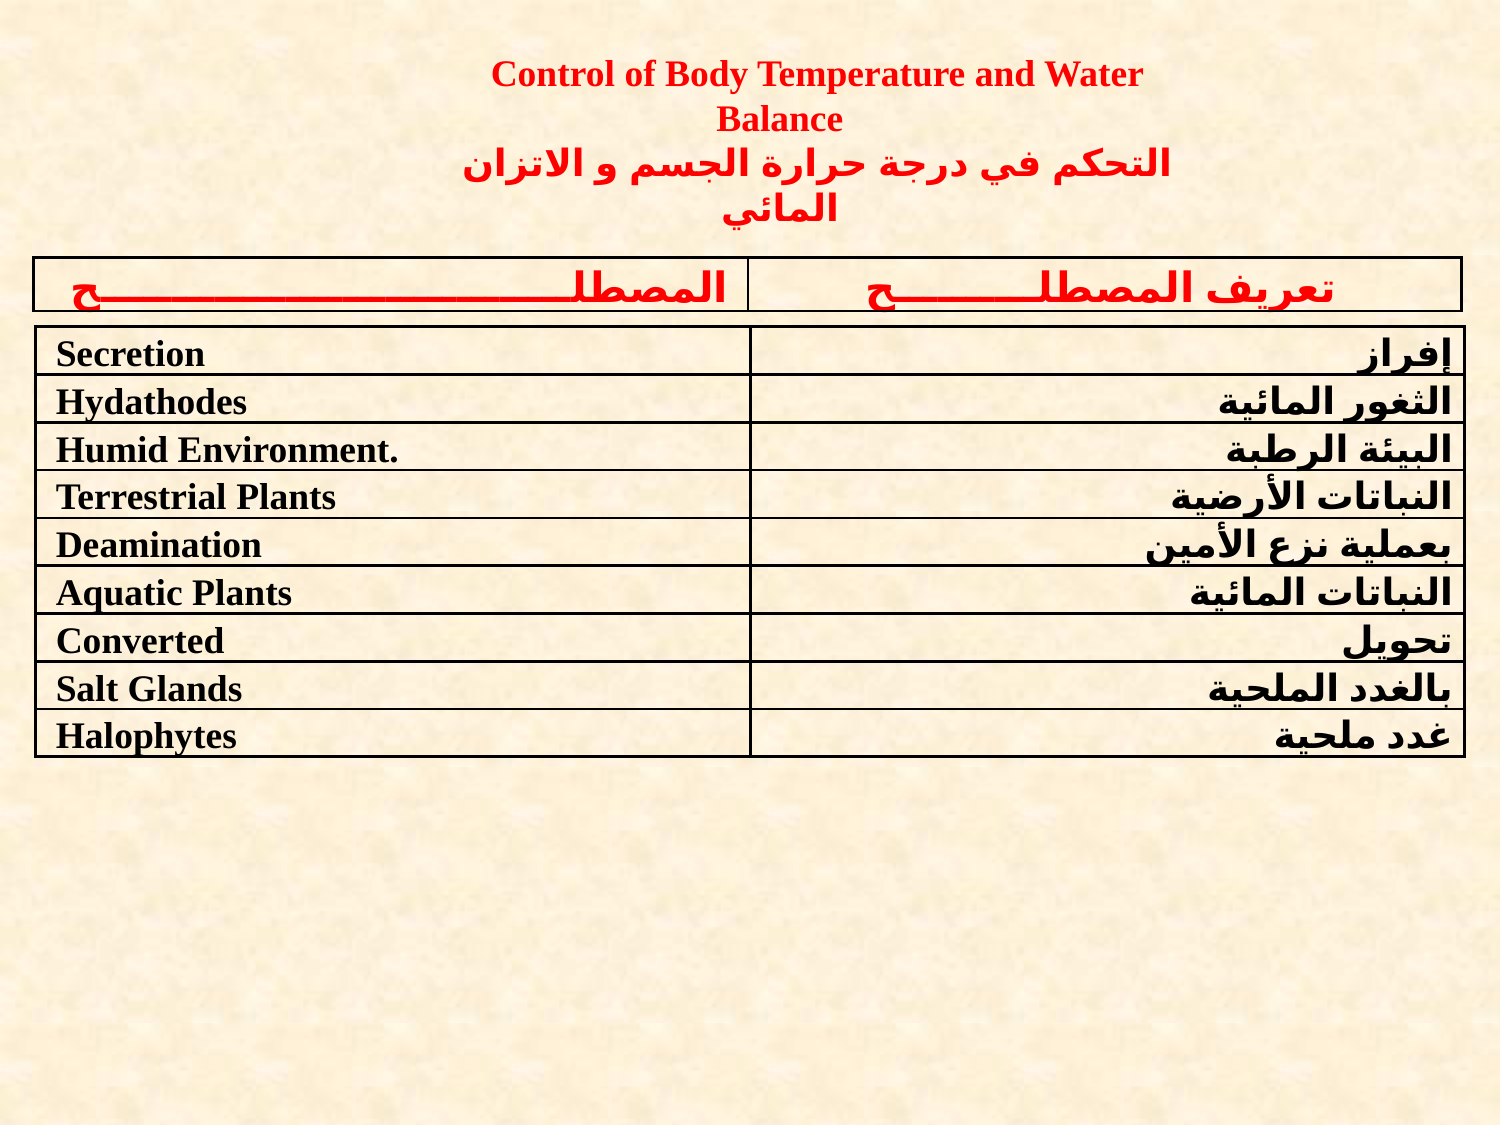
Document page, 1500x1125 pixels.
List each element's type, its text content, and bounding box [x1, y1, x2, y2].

table_cell الثغور المائية [752, 376, 1463, 421]
table_cell Halophytes [37, 710, 749, 755]
table_cell غدد ملحية [752, 710, 1463, 755]
table_cell النباتات المائية [752, 567, 1463, 612]
table_cell Deamination [37, 519, 749, 564]
table_cell Salt Glands [37, 663, 749, 708]
table_cell النباتات الأرضية [752, 471, 1463, 517]
picture [0, 0, 1500, 1125]
table_header المصطلـــــــــــــــــــــــــــــــــح [35, 259, 747, 310]
table_cell Terrestrial Plants [37, 471, 749, 517]
table_cell بعملية نزع الأمين [752, 519, 1463, 564]
table_header تعريف المصطلــــــــــح [749, 259, 1460, 310]
table_cell Aquatic Plants [37, 567, 749, 612]
table_cell Hydathodes [37, 376, 749, 421]
table_cell Converted [37, 615, 749, 660]
table_cell Humid Environment. [37, 424, 749, 469]
table_header إفراز [752, 328, 1463, 373]
text_box Control of Body Temperature and Water Balance التحكم في درجة حرارة الجسم و الاتزان المائي [345, 86, 1215, 191]
table_cell تحويل [752, 615, 1463, 660]
table_header Secretion [37, 328, 749, 373]
table_cell بالغدد الملحية [752, 663, 1463, 708]
table_cell البيئة الرطبة [752, 424, 1463, 469]
